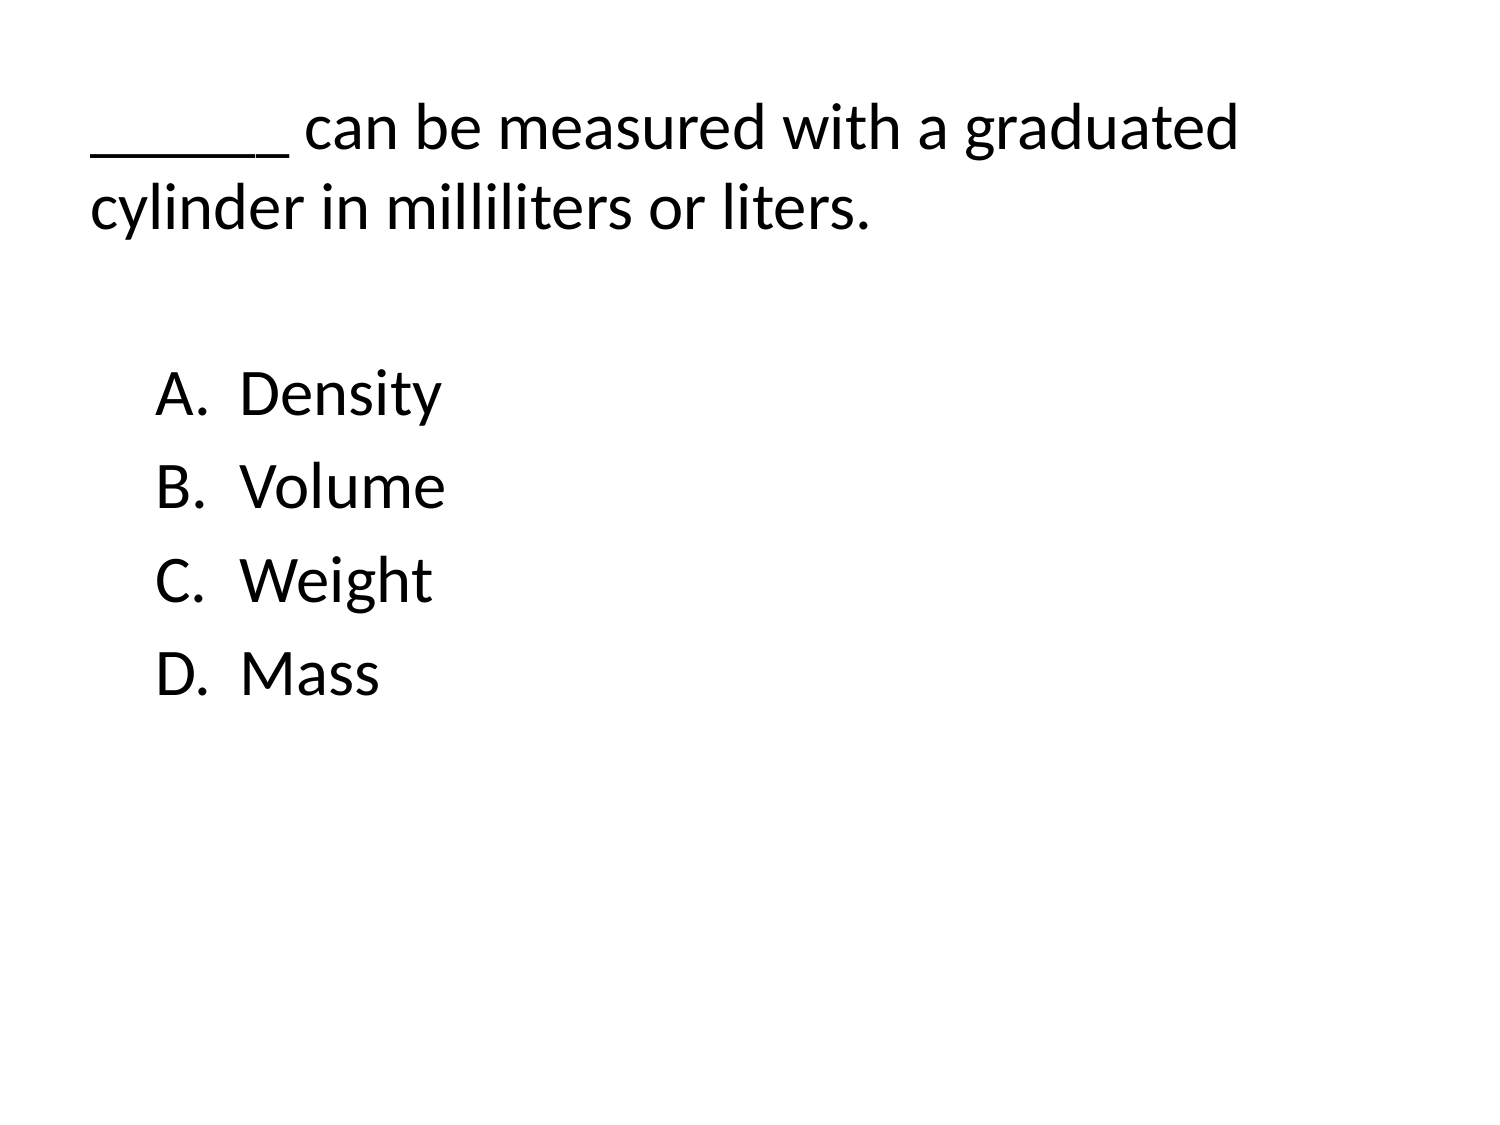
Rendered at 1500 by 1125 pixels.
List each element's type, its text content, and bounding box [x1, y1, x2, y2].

list ______ can be measured with a graduated cylinder in milliliters or liters. Density Volume Weight Mass [75, 75, 1425, 1005]
